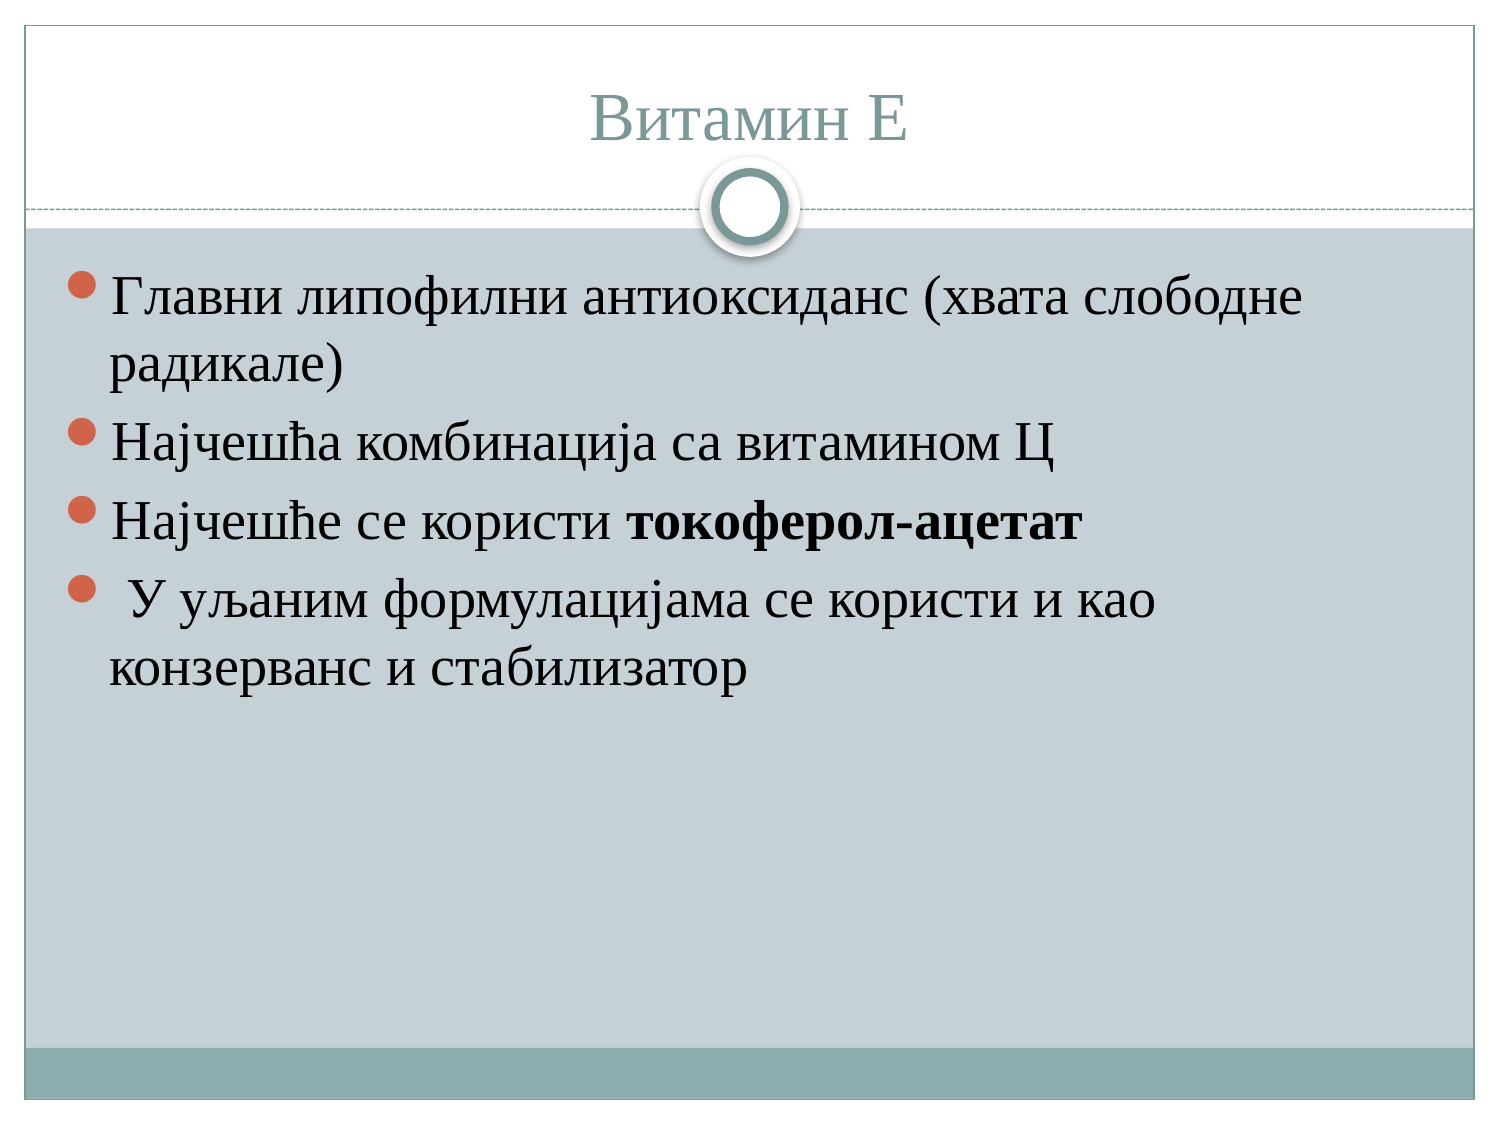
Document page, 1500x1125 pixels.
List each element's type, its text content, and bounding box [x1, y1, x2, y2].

list Главни липофилни антиоксиданс (хвата слободне радикале) Најчешћа комбинација са витамином Ц Најчешће се користи токоферол-ацетат У уљаним формулацијама се користи и као конзерванс и стабилизатор [49, 250, 1445, 1001]
title Витамин Е [49, 37, 1450, 162]
